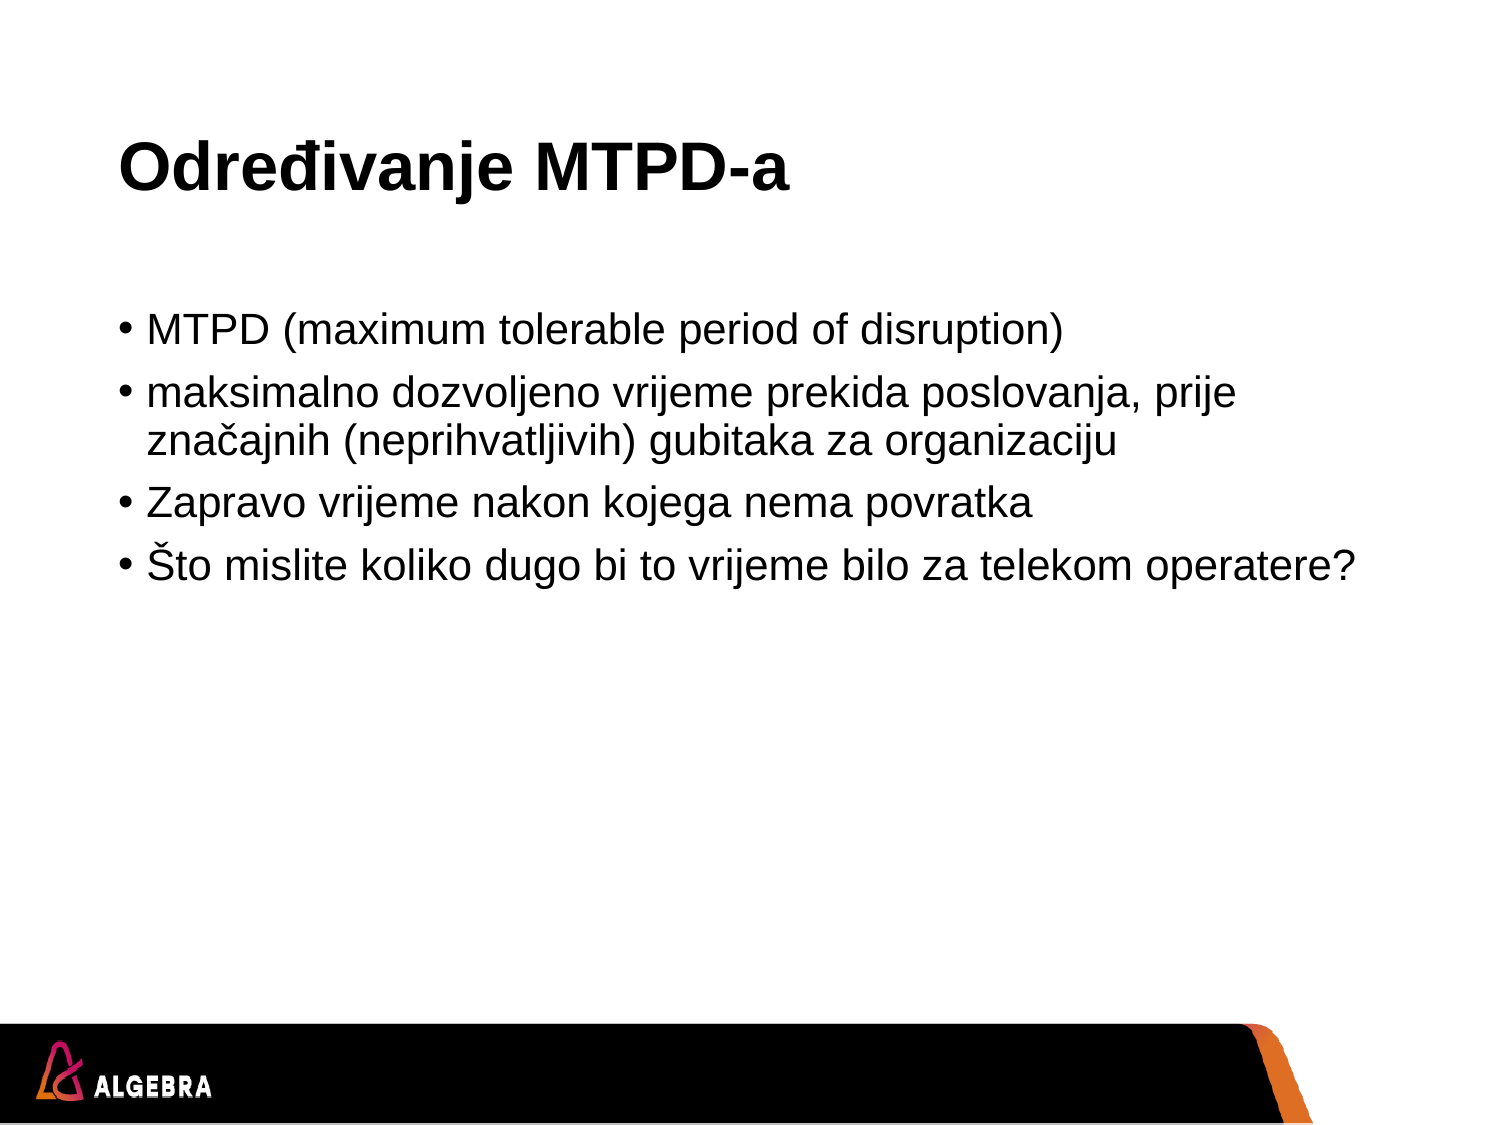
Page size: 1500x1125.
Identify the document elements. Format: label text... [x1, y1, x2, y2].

title Određivanje MTPD-a [103, 59, 1397, 278]
list MTPD (maximum tolerable period of disruption) maksimalno dozvoljeno vrijeme prekida poslovanja, prije značajnih (neprihvatljivih) gubitaka za organizaciju Zapravo vrijeme nakon kojega nema povratka Što mislite koliko dugo bi to vrijeme bilo za telekom operatere? [103, 299, 1397, 1014]
picture [0, 1023, 1468, 1125]
